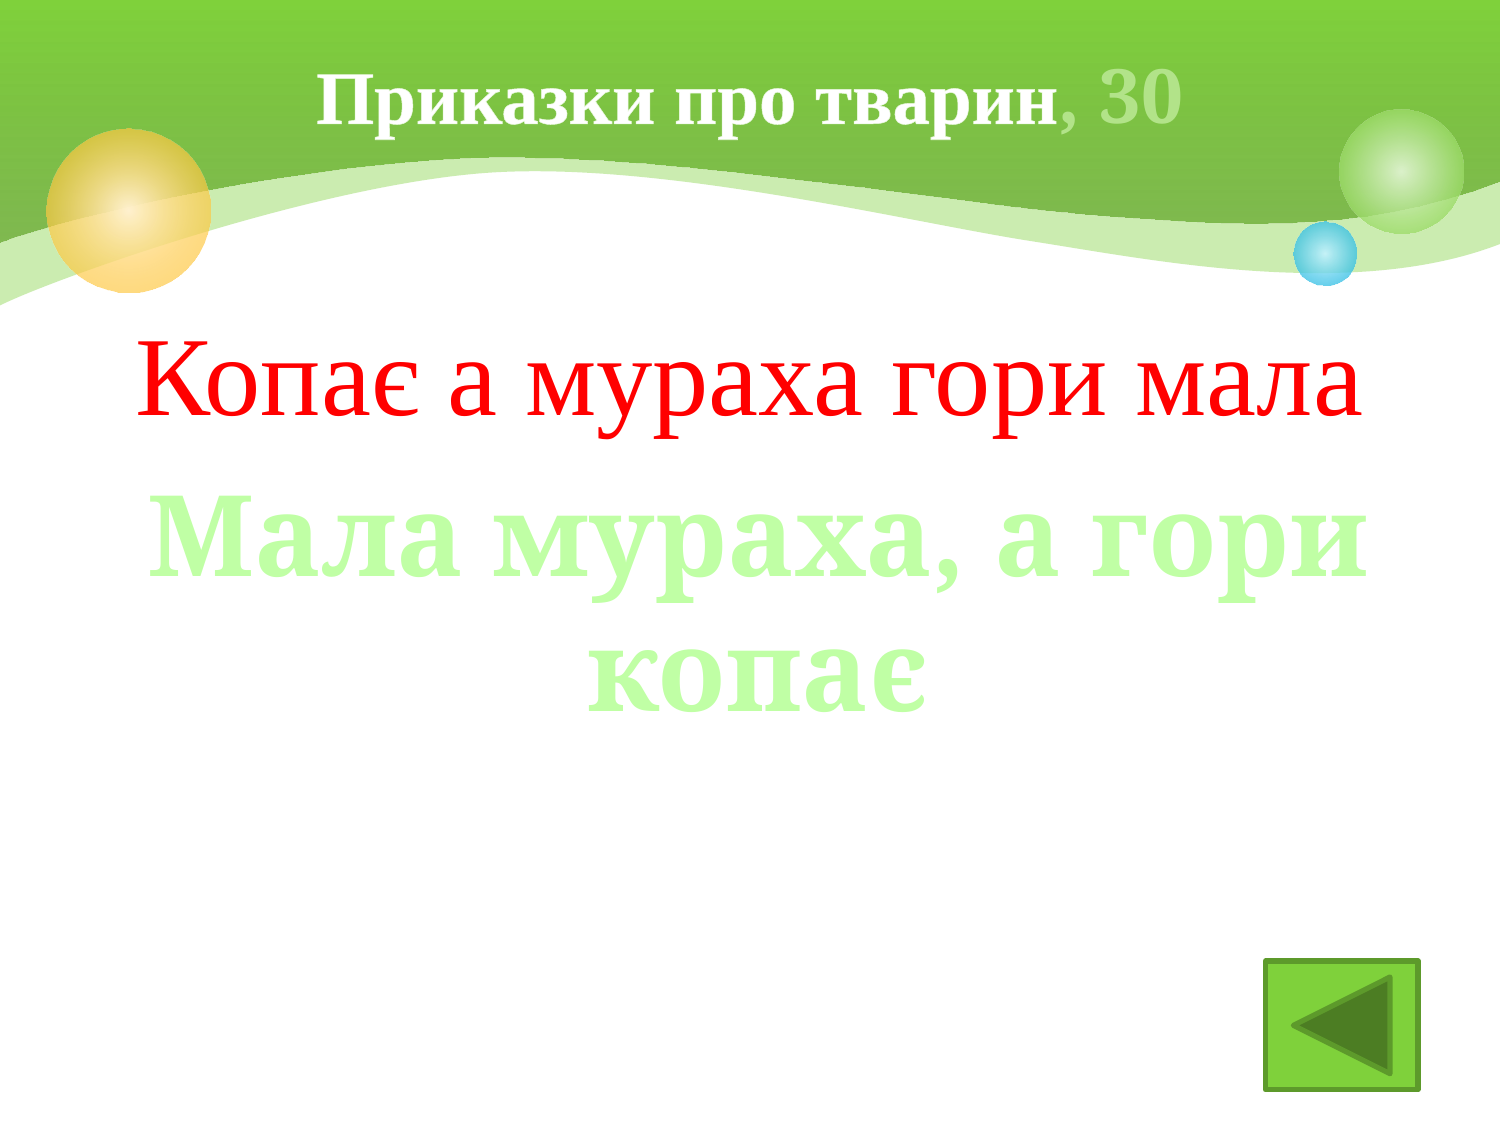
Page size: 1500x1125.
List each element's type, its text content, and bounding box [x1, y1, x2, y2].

text_box [1263, 958, 1421, 1092]
text_box Мала мураха, а гори копає [122, 456, 1395, 742]
title Приказки про тварин, 30 [75, 0, 1425, 188]
list Копає а мураха гори мала [75, 295, 1425, 1038]
